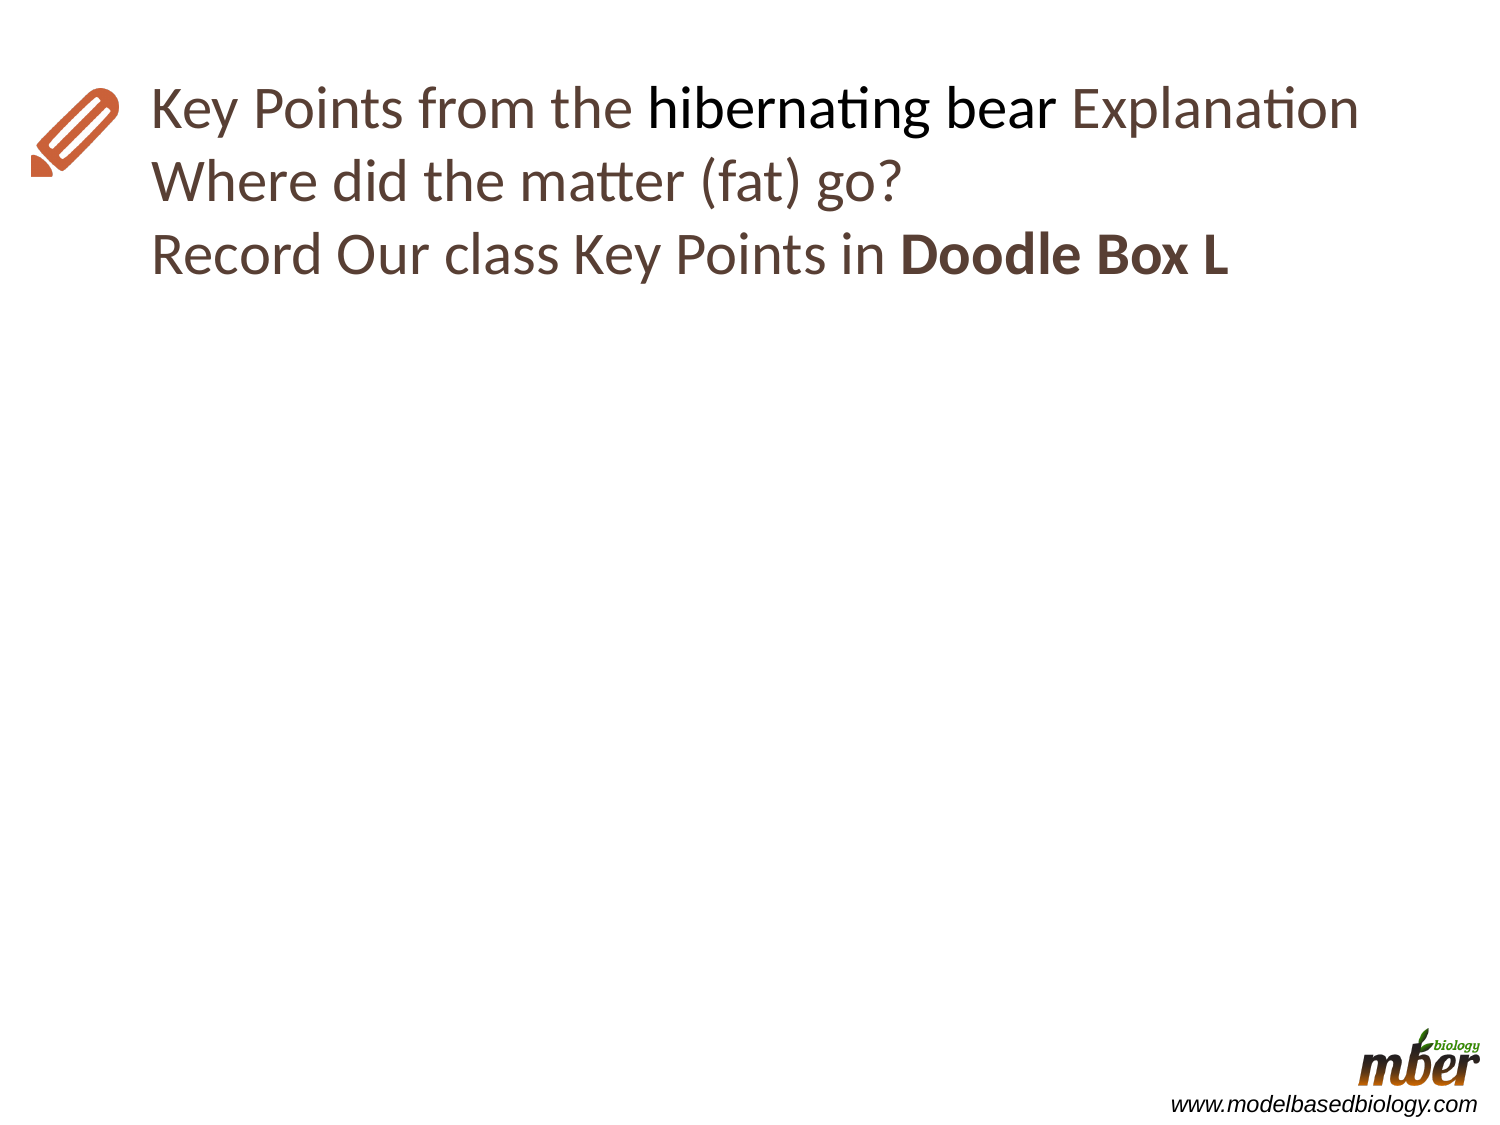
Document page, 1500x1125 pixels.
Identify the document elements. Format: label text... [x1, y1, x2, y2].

title Key Points from the hibernating bear Explanation Where did the matter (fat) go? Record Our class Key Points in Doodle Box L [136, 35, 1445, 319]
picture [30, 88, 120, 178]
picture [1358, 1028, 1480, 1086]
